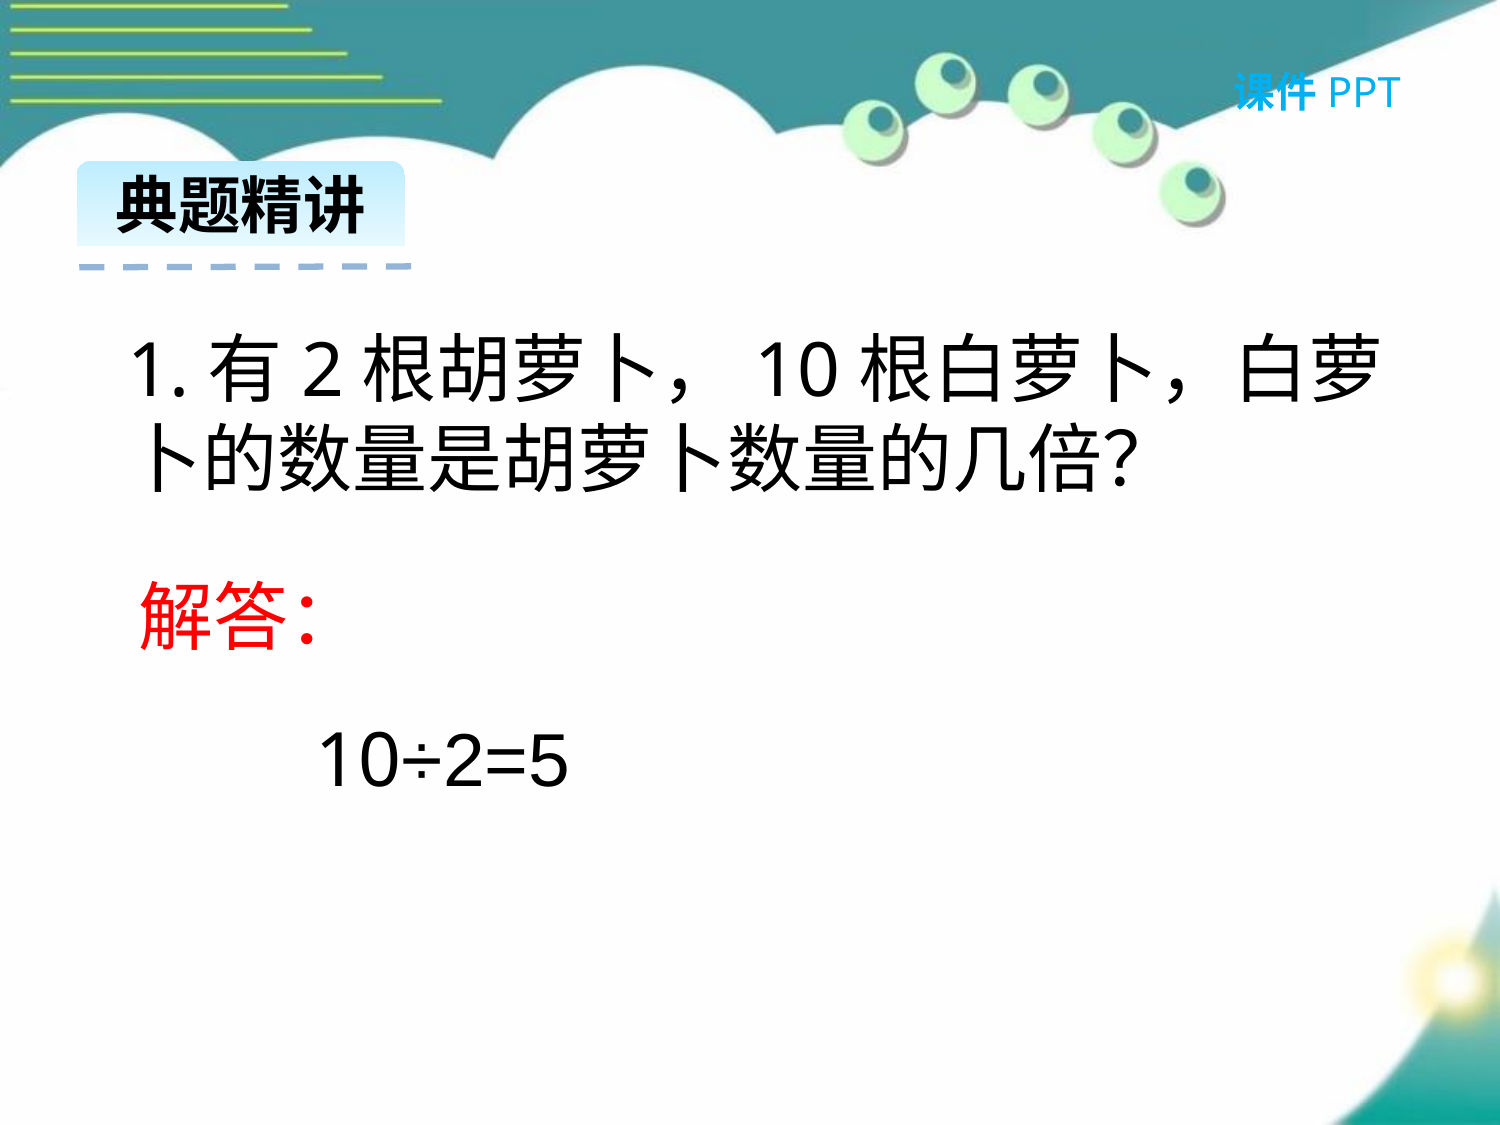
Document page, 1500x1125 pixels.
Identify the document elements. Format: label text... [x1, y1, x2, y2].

text_box 解答： [123, 562, 514, 668]
picture [0, 0, 1500, 1125]
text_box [76, 160, 420, 268]
text_box 1.有2根胡萝卜，10根白萝卜，白萝卜的数量是胡萝卜数量的几倍？ [112, 314, 1409, 509]
text_box 10÷2=5 [301, 704, 684, 809]
text_box 课件PPT [1218, 58, 1418, 124]
